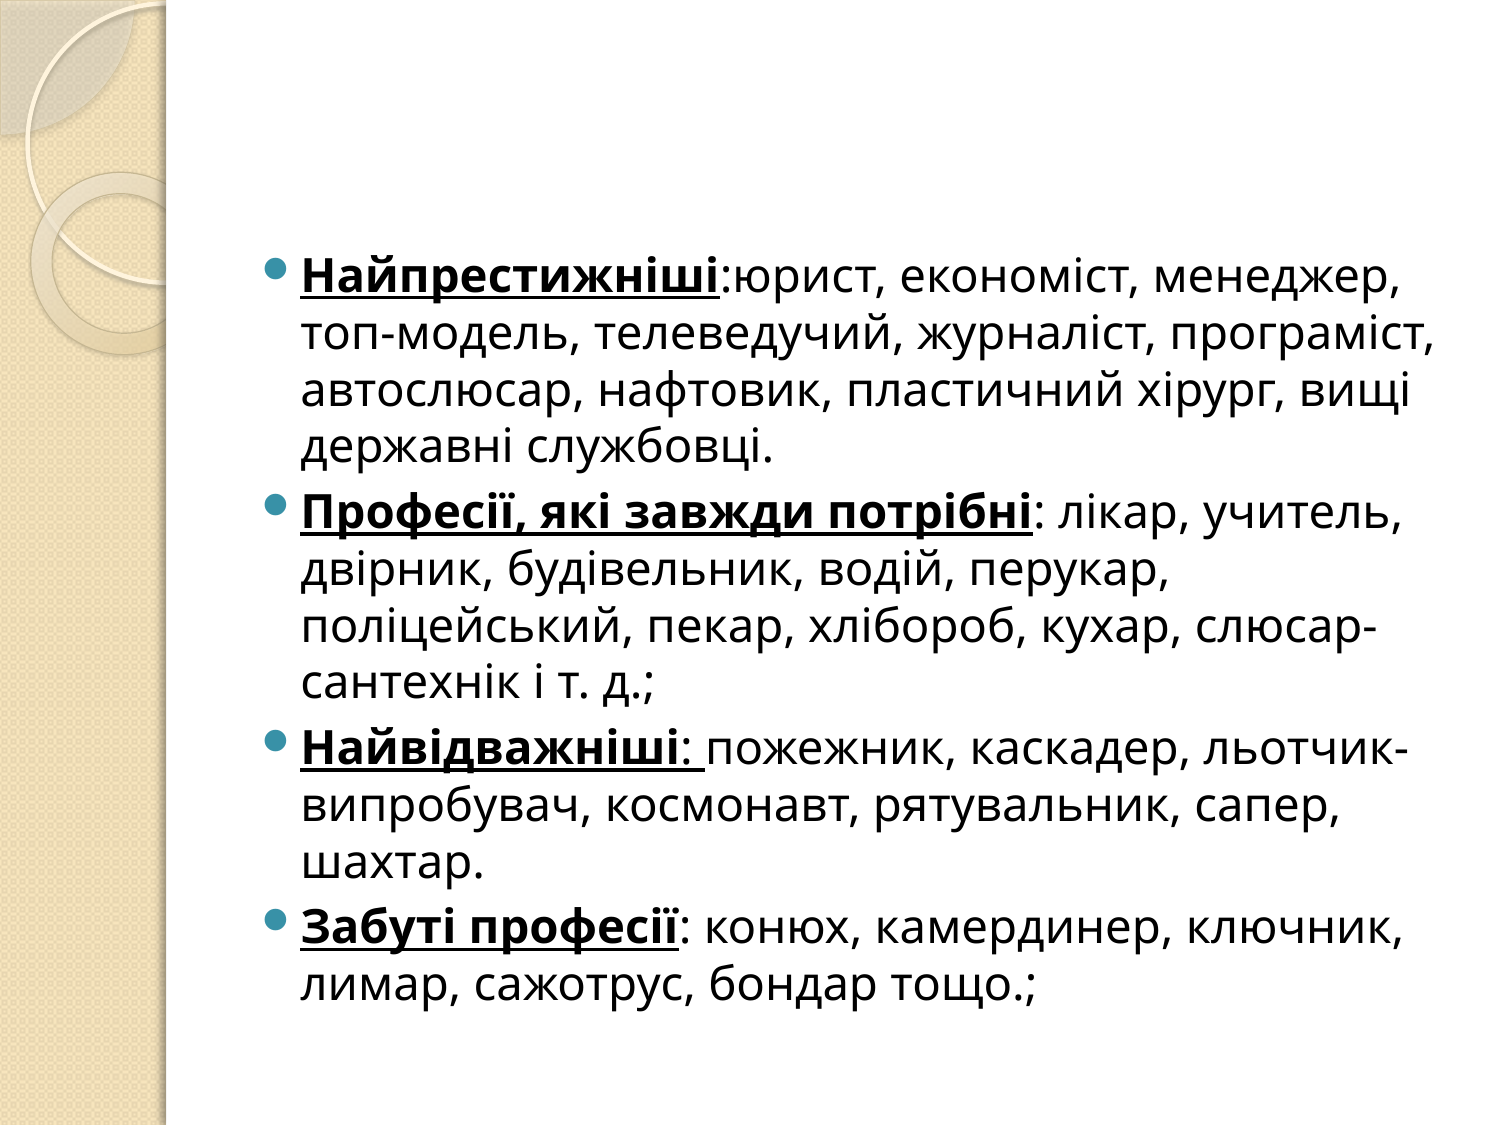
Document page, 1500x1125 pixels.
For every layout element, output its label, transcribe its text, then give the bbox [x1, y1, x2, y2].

list Найпрестижніші:юрист, економіст, менеджер, топ-модель, телеведучий, журналіст, програміст, автослюсар, нафтовик, пластичний хірург, вищі державні службовці. Професії, які завжди потрібні: лікар, учитель, двірник, будівельник, водій, перукар, поліцейський, пекар, хлібороб, кухар, слюсар-сантехнік і т. д.; Найвідважніші: пожежник, каскадер, льотчик-випробувач, космонавт, рятувальник, сапер, шахтар. Забуті професії: конюх, камердинер, ключник, лимар, сажотрус, бондар тощо.; [235, 237, 1466, 1026]
